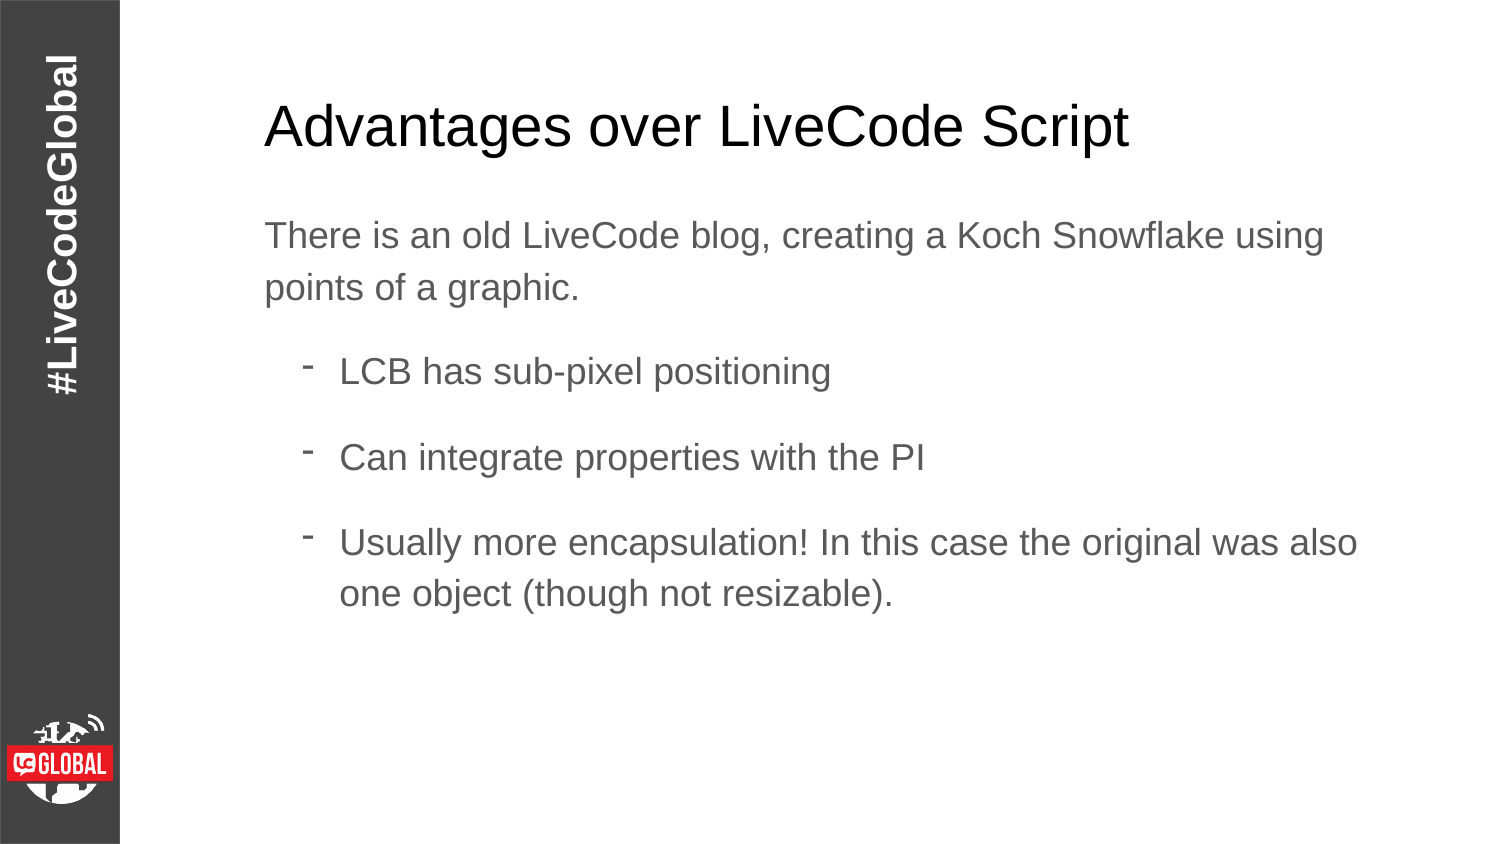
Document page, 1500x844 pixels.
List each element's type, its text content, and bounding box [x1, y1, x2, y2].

picture [7, 714, 113, 804]
title Advantages over LiveCode Script [249, 72, 1417, 167]
list There is an old LiveCode blog, creating a Koch Snowflake using points of a graphic. LCB has sub-pixel positioning Can integrate properties with the PI Usually more encapsulation! In this case the original was also one object (though not resizable). [249, 189, 1417, 778]
